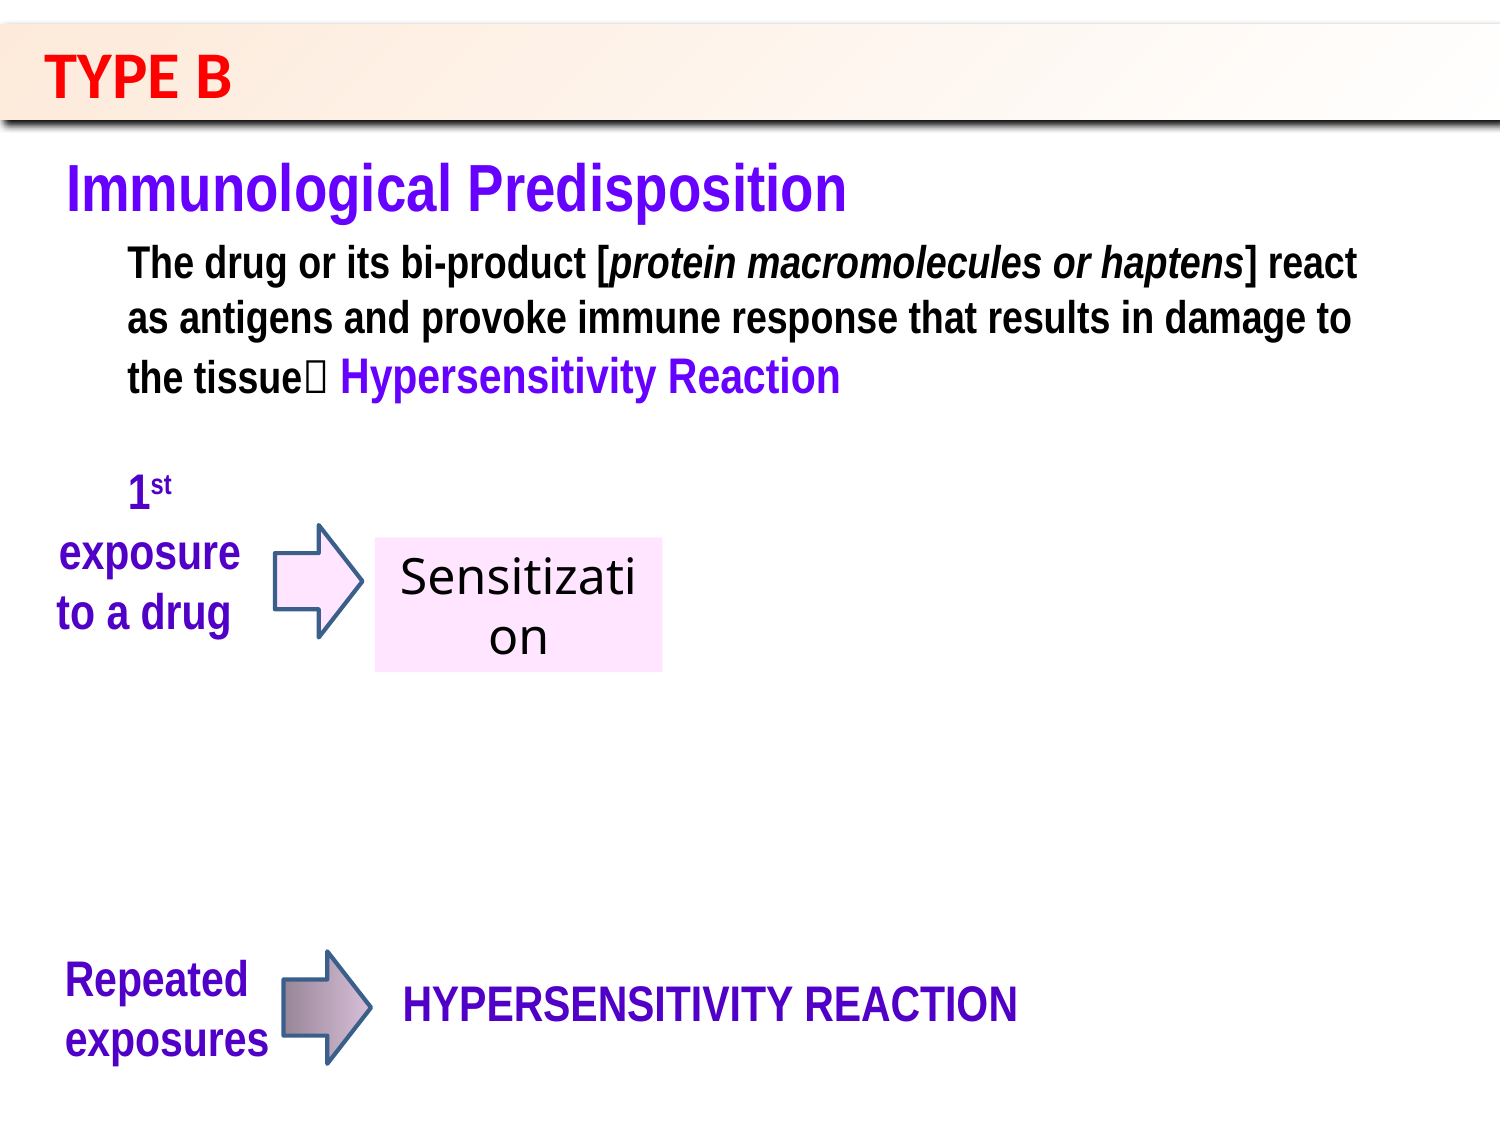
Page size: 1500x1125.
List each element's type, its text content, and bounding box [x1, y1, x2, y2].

text_box 1st exposure to a drug [24, 452, 275, 648]
text_box Immunological Predisposition [0, 137, 920, 233]
text_box [272, 523, 365, 640]
text_box HYPERSENSITIVITY REACTION [387, 963, 1034, 1039]
text_box The drug or its bi-product [protein macromolecules or haptens] react as antigens and provoke immune response that results in damage to the tissue Hypersensitivity Reaction [112, 225, 1400, 411]
text_box TYPE B [0, 24, 1500, 120]
text_box Sensitization [374, 537, 663, 673]
text_box [281, 949, 373, 1066]
text_box Repeated exposures [50, 938, 309, 1074]
